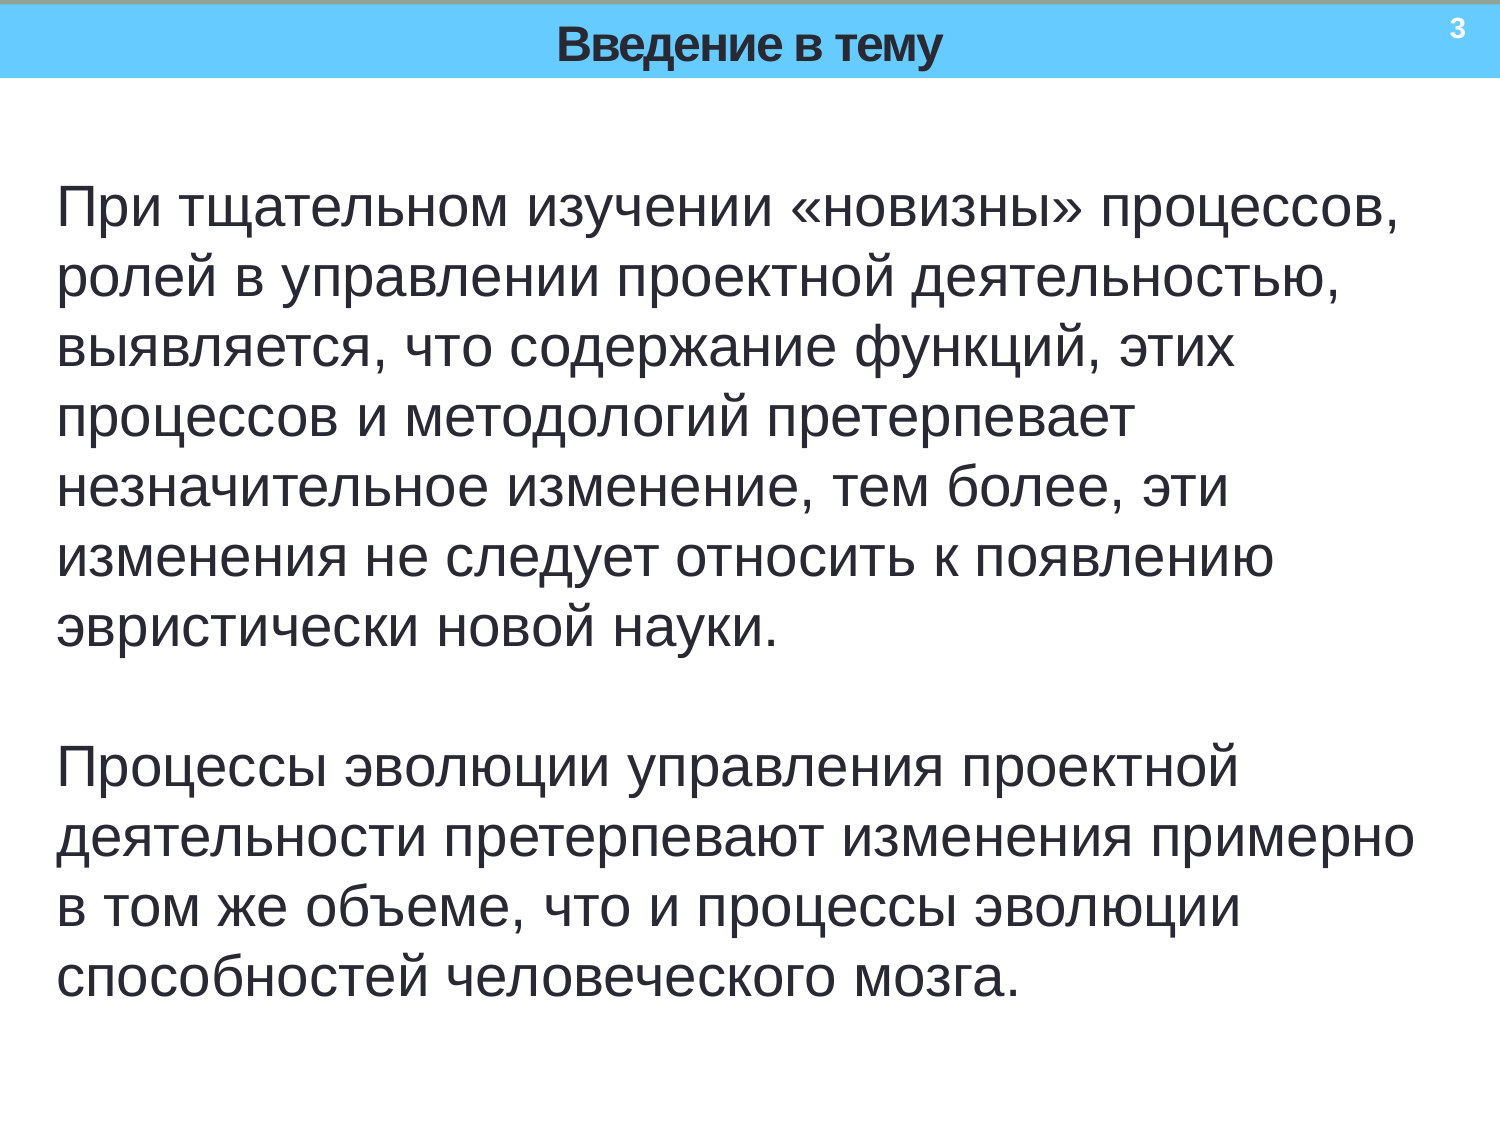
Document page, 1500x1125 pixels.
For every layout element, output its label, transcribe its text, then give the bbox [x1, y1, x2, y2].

slide_number 3 [1435, 0, 1484, 54]
text_box При тщательном изучении «новизны» процессов, ролей в управлении проектной деятельностью, выявляется, что содержание функций, этих процессов и методологий претерпевает незначительное изменение, тем более, эти изменения не следует относить к появлению эвристически новой науки. Процессы эволюции управления проектной деятельности претерпевают изменения примерно в том же объеме, что и процессы эволюции способностей человеческого мозга. [41, 160, 1471, 1016]
title Введение в тему [0, 4, 1500, 79]
